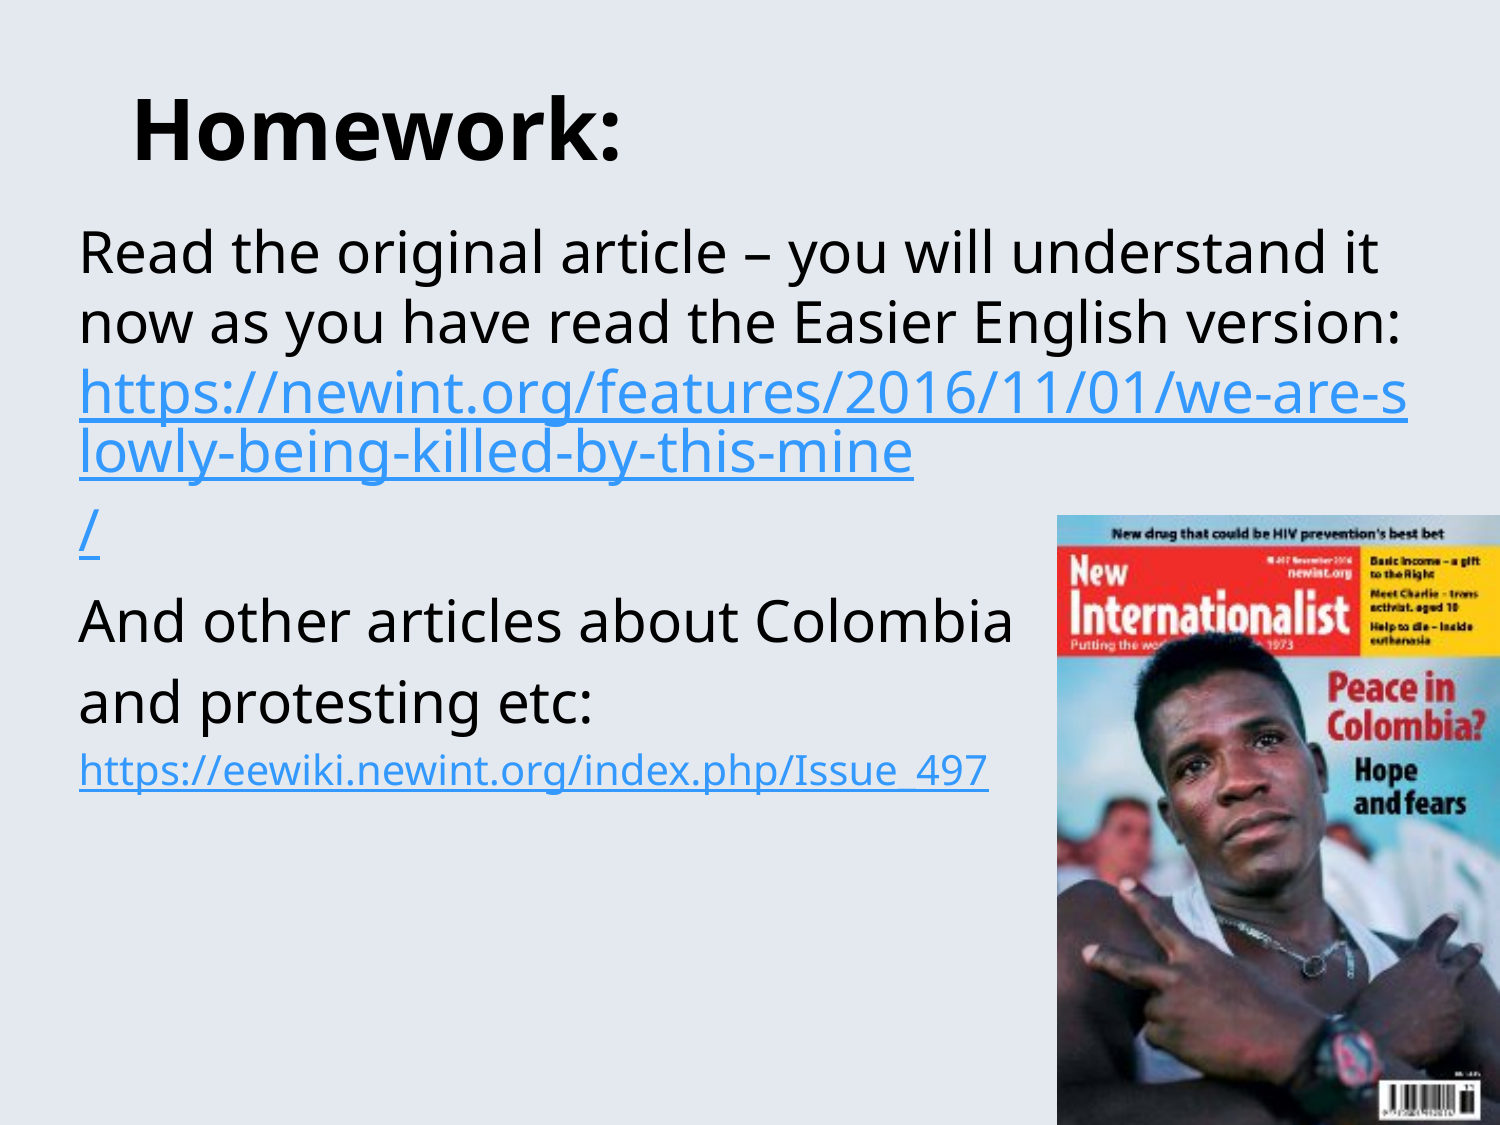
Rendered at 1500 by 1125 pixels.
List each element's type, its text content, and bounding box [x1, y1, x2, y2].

title Homework: [75, 45, 680, 208]
list Read the original article – you will understand it now as you have read the Easier English version: https://newint.org/features/2016/11/01/we-are-slowly-being-killed-by-this-mine/ And other articles about Colombia and protesting etc: https://eewiki.newint.org/index.php/Issue_497 [41, 208, 1425, 1035]
picture [1056, 514, 1500, 1125]
